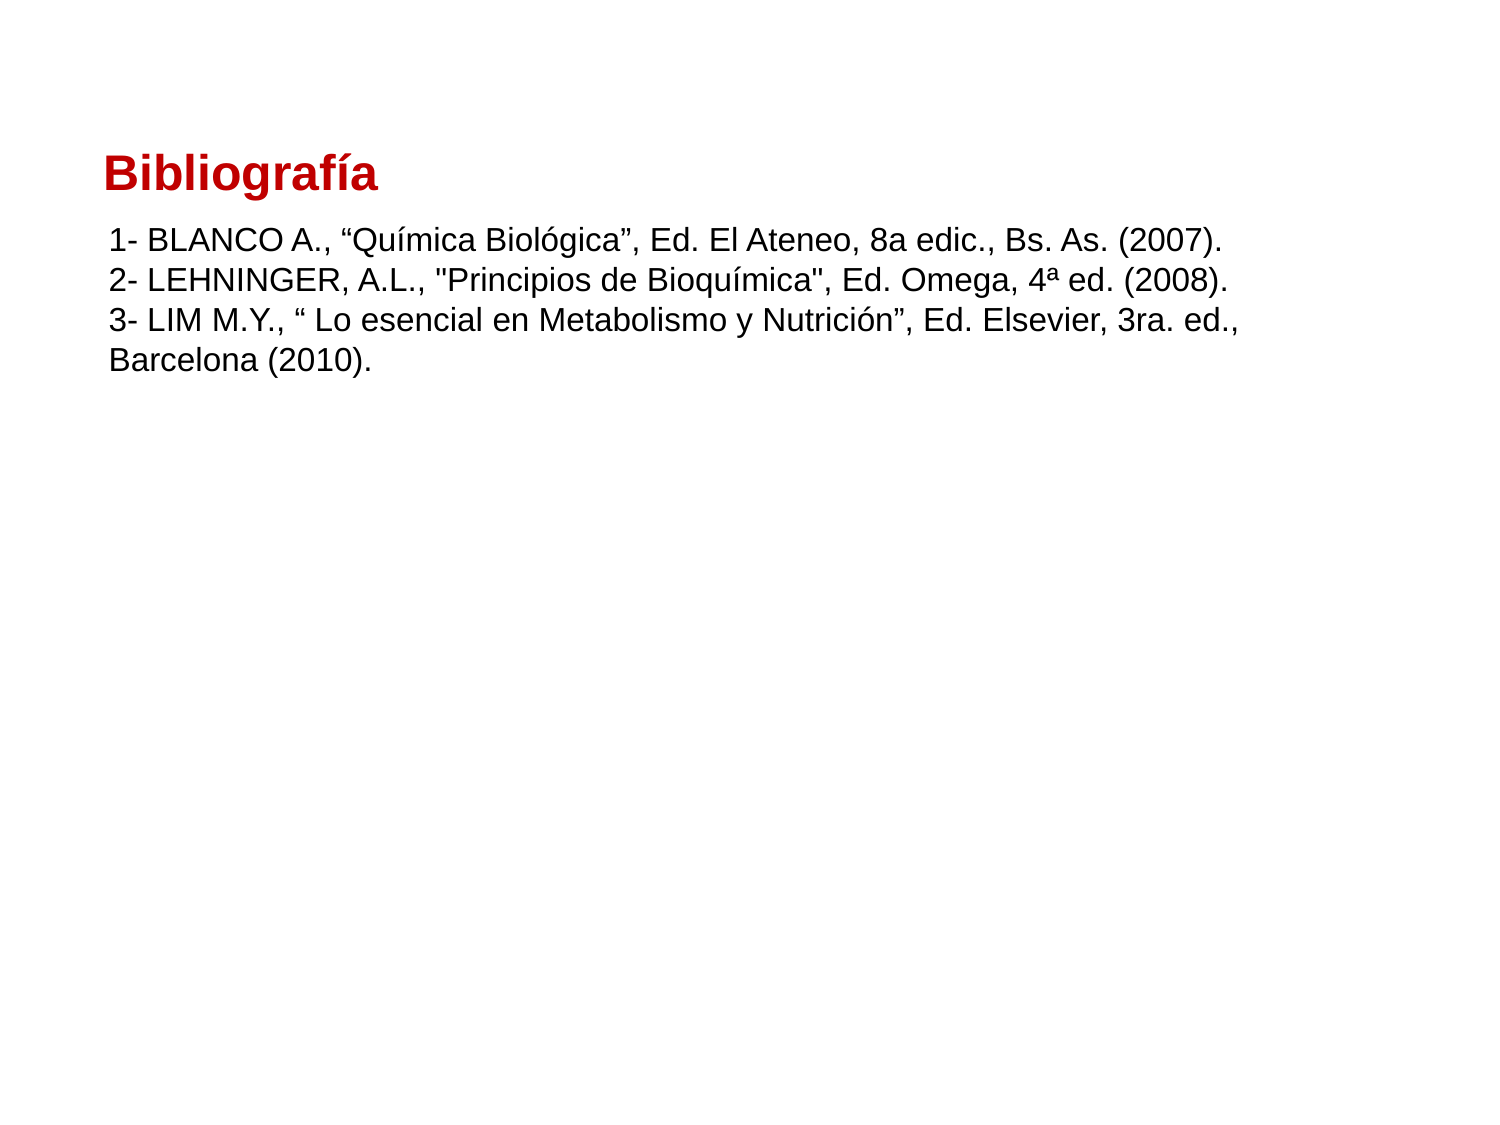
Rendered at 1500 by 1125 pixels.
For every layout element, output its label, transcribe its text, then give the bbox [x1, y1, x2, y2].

text_box 1- BLANCO A., “Química Biológica”, Ed. El Ateneo, 8a edic., Bs. As. (2007). 2- LEHNINGER, A.L., "Principios de Bioquímica", Ed. Omega, 4ª ed. (2008). 3- LIM M.Y., “ Lo esencial en Metabolismo y Nutrición”, Ed. Elsevier, 3ra. ed., Barcelona (2010). [93, 210, 1358, 426]
text_box Bibliografía [88, 132, 394, 208]
